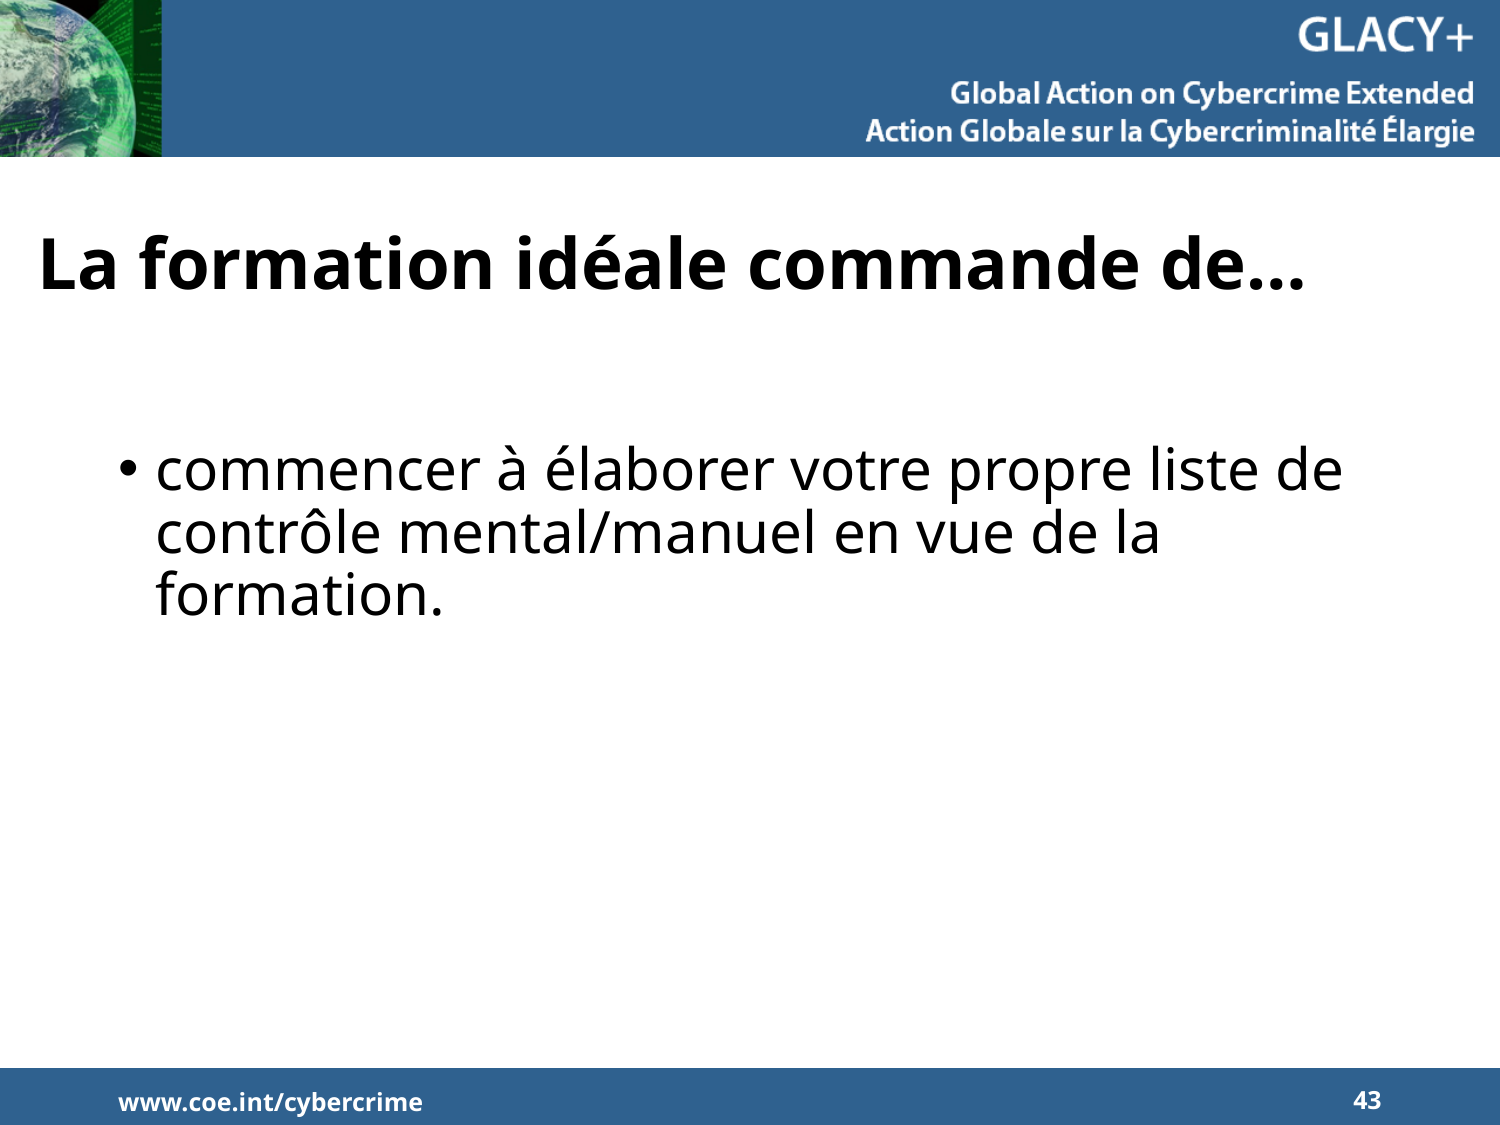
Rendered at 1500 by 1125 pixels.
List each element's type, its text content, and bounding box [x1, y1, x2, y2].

slide_number 43 [1059, 1071, 1397, 1125]
title La formation idéale commande de… [22, 171, 1500, 363]
slide_number www.coe.int/cybercrime [103, 1071, 491, 1125]
picture [0, 0, 1500, 157]
list commencer à élaborer votre propre liste de contrôle mental/manuel en vue de la formation. [103, 432, 1397, 1086]
